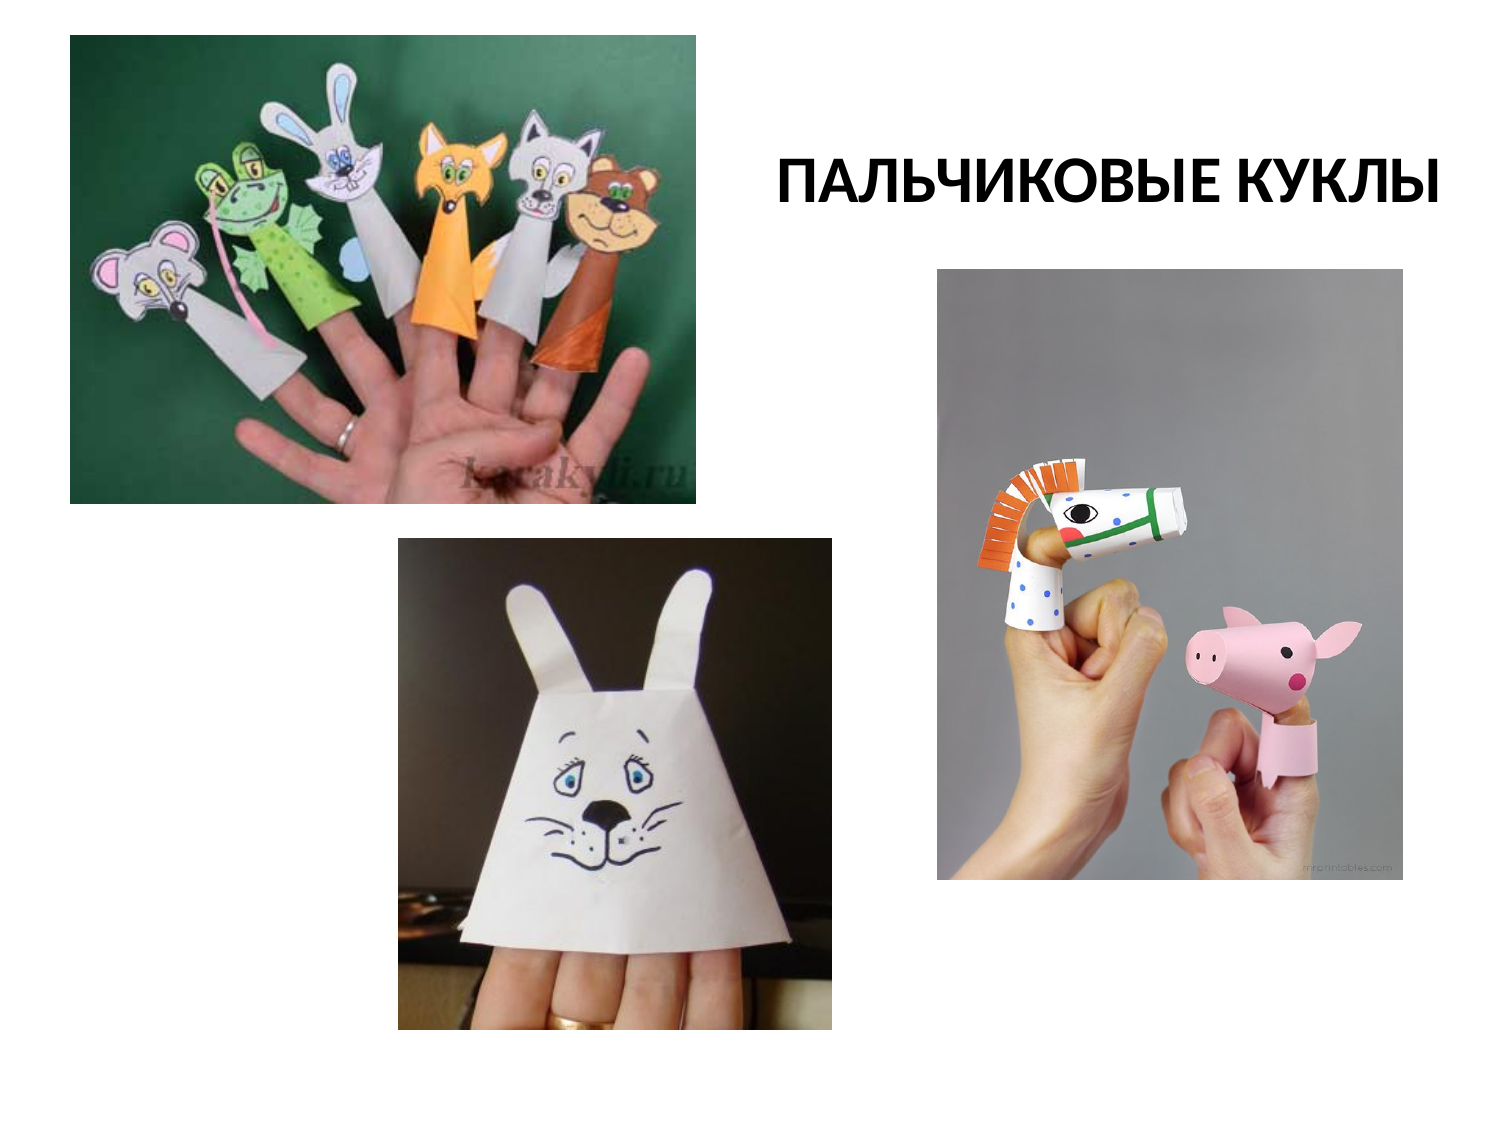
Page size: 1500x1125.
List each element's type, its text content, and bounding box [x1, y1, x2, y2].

text_box ПАЛЬЧИКОВЫЕ КУКЛЫ [761, 128, 1465, 224]
picture [70, 34, 696, 505]
picture [937, 269, 1403, 880]
picture [398, 538, 832, 1030]
